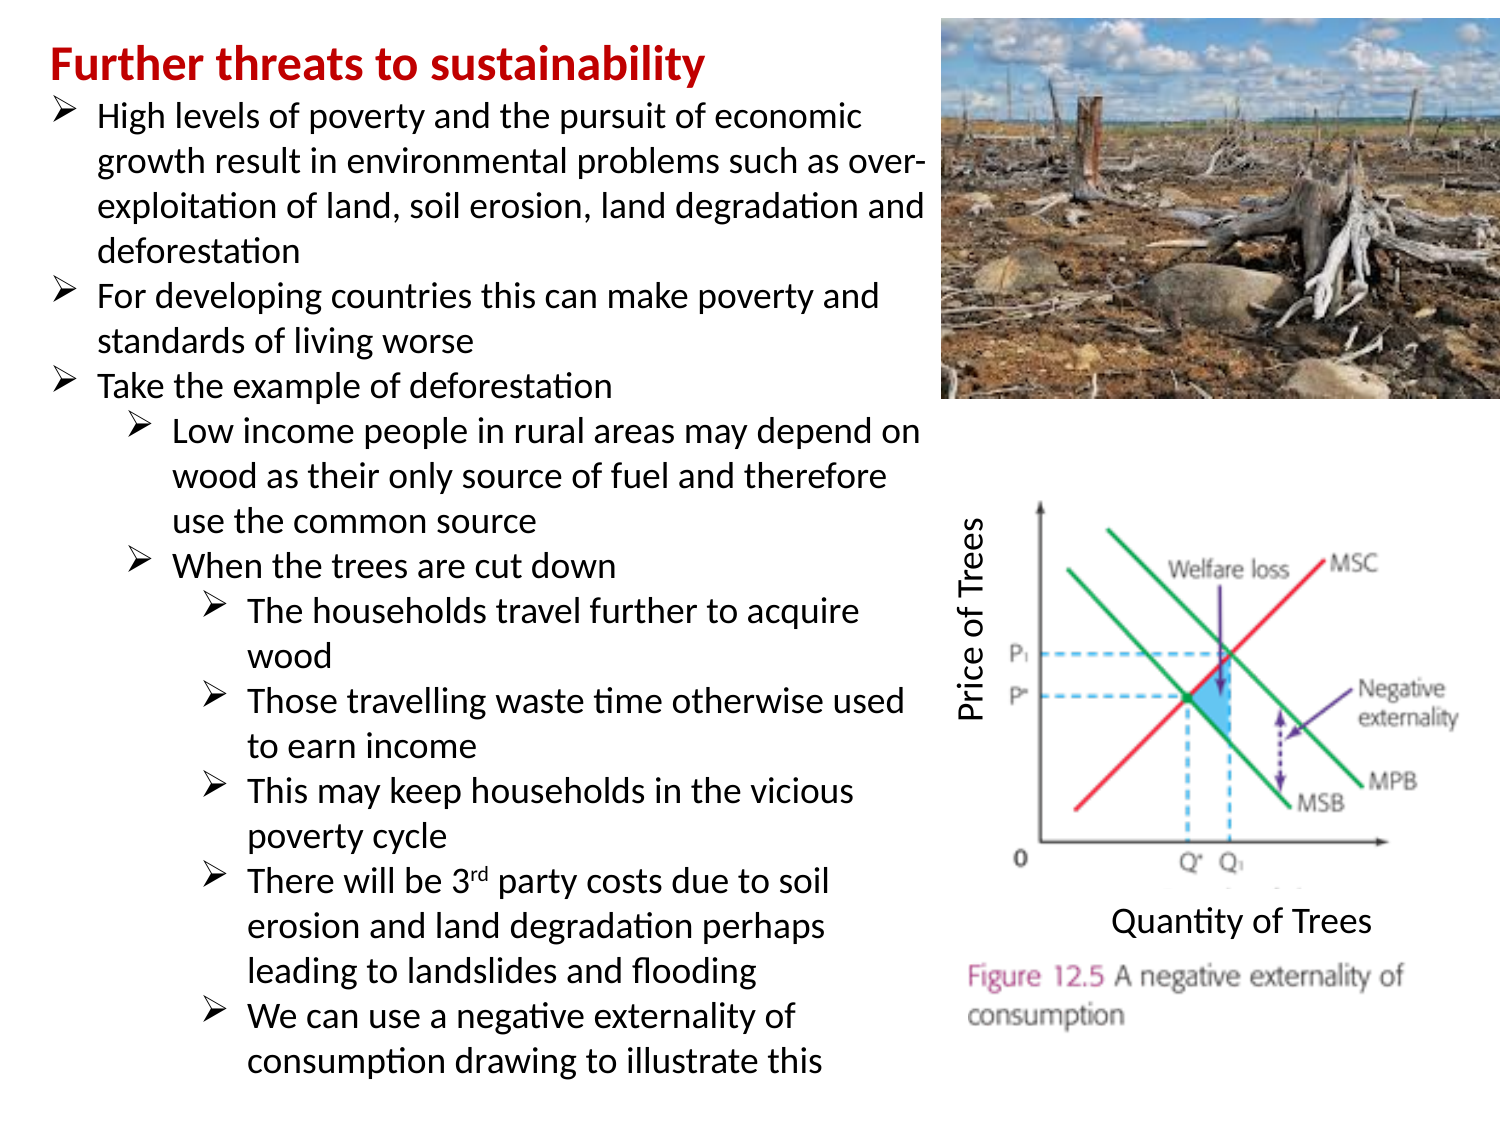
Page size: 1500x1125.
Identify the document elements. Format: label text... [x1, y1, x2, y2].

picture [941, 18, 1500, 399]
text_box Further threats to sustainability High levels of poverty and the pursuit of economic growth result in environmental problems such as over-exploitation of land, soil erosion, land degradation and deforestation For developing countries this can make poverty and standards of living worse Take the example of deforestation Low income people in rural areas may depend on wood as their only source of fuel and therefore use the common source When the trees are cut down The households travel further to acquire wood Those travelling waste time otherwise used to earn income This may keep households in the vicious poverty cycle There will be 3rd party costs due to soil erosion and land degradation perhaps leading to landslides and flooding We can use a negative externality of consumption drawing to illustrate this [35, 23, 959, 1125]
text_box Price of Trees [937, 437, 998, 738]
picture [968, 500, 1470, 1060]
